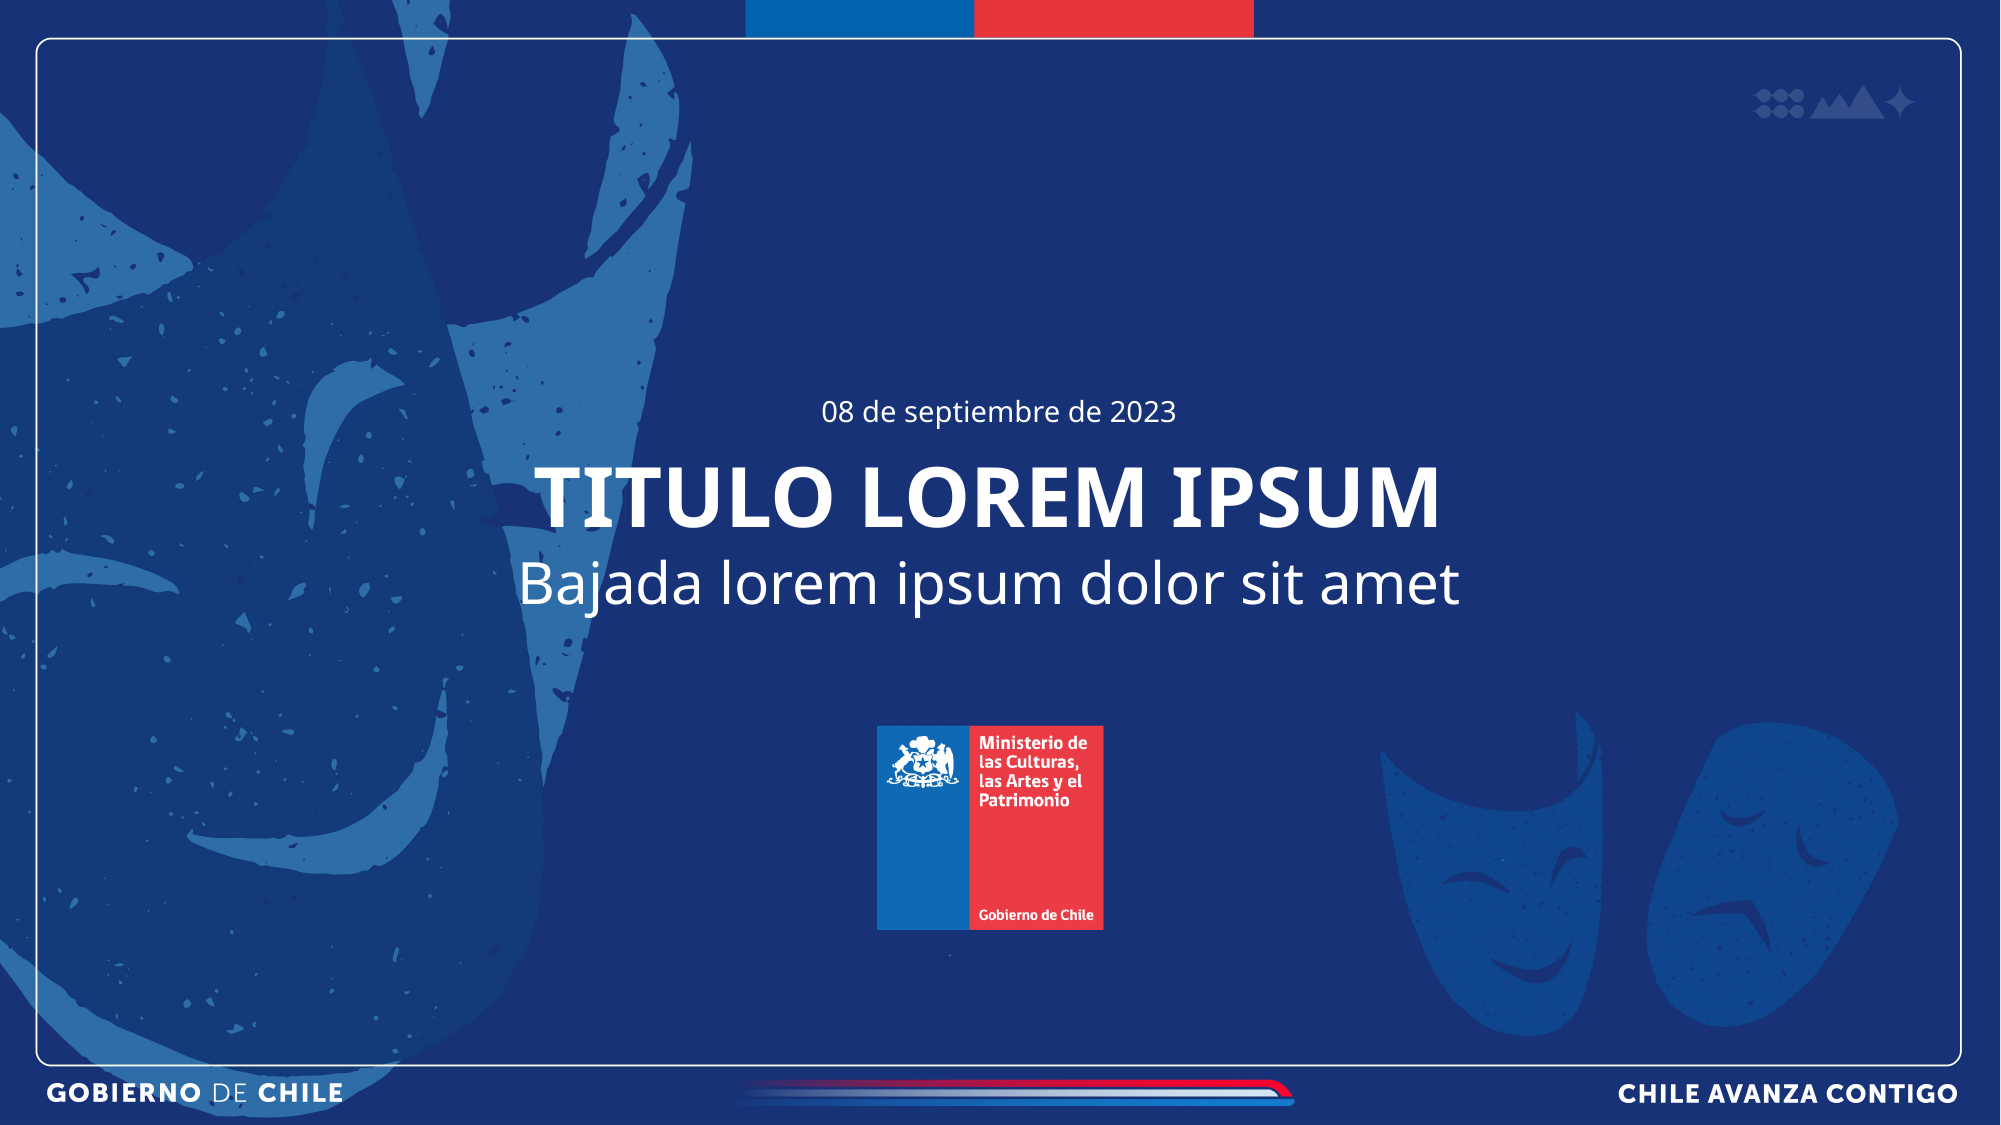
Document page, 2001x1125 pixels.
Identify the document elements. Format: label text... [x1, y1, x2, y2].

text_box Bajada lorem ipsum dolor sit amet [461, 538, 1517, 624]
text_box 08 de septiembre de 2023 [806, 385, 1193, 436]
picture [0, 0, 2001, 1125]
text_box TITULO LOREM IPSUM [434, 436, 1544, 552]
